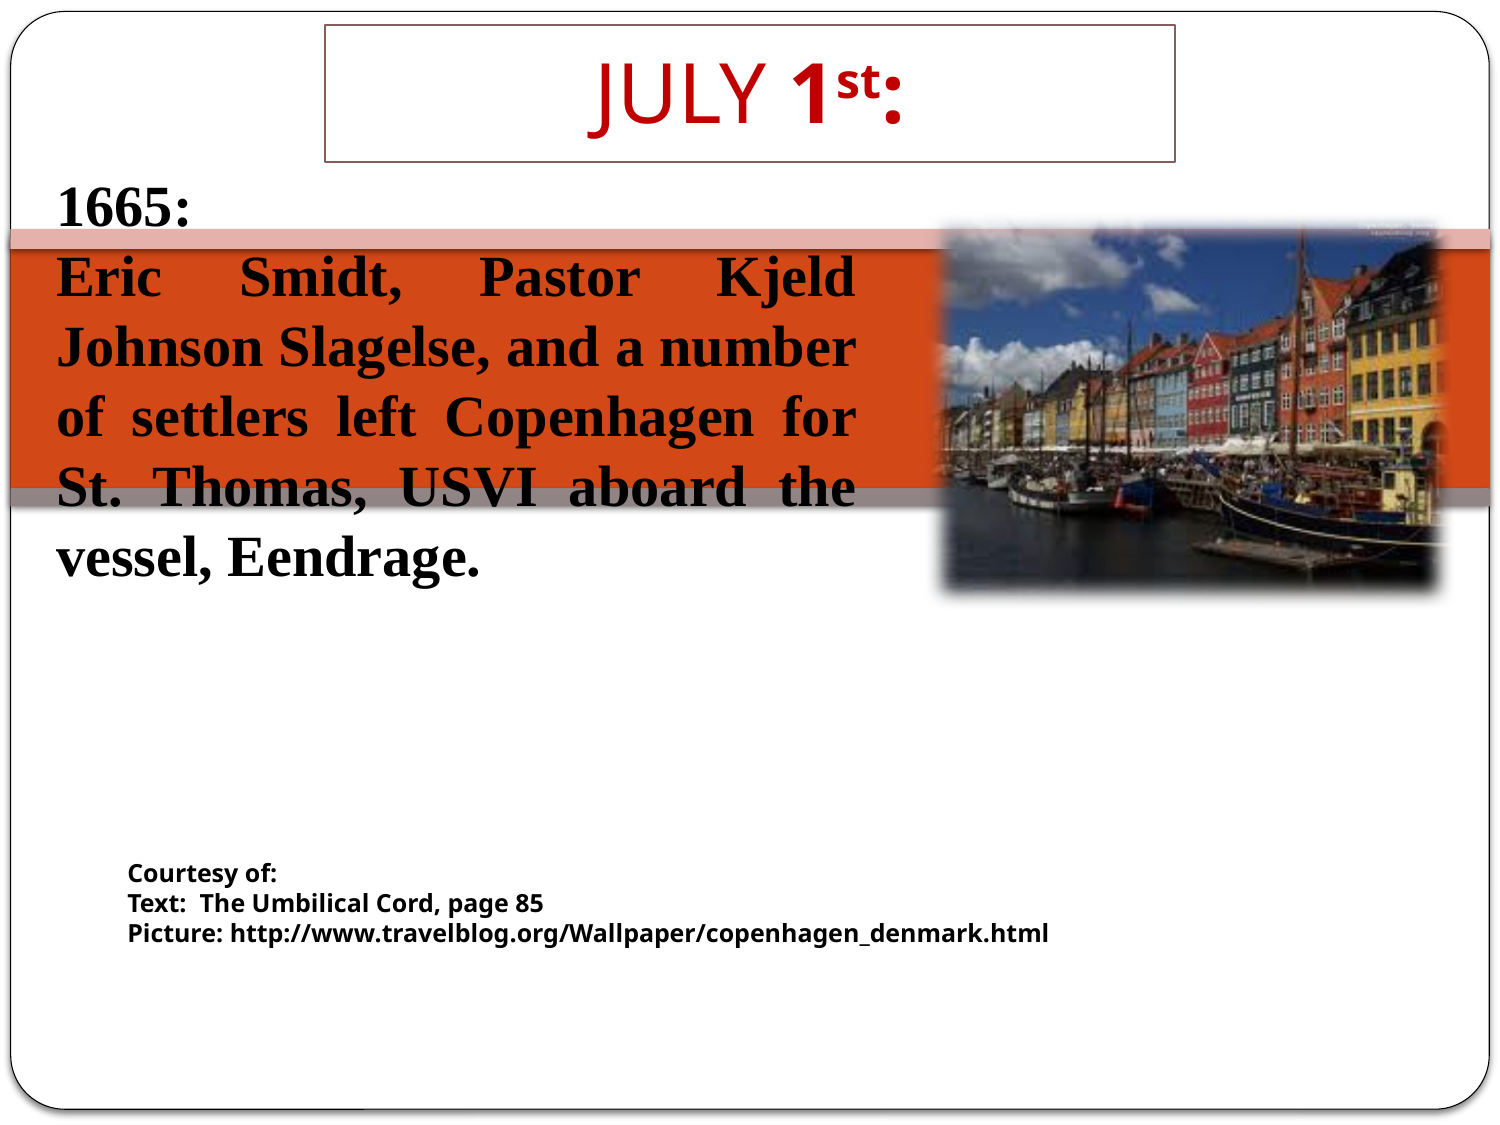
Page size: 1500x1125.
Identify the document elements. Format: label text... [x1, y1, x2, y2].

title JULY 1st: [324, 24, 1176, 163]
text_box [25, 0, 188, 114]
text_box 1665: Eric Smidt, Pastor Kjeld Johnson Slagelse, and a number of settlers left Copenhagen for St. Thomas, USVI aboard the vessel, Eendrage. [49, 162, 863, 688]
text_box Courtesy of: Text: The Umbilical Cord, page 85 Picture: http://www.travelblog.org/Wallpaper/copenhagen_denmark.html [112, 849, 1438, 955]
picture [924, 212, 1456, 610]
